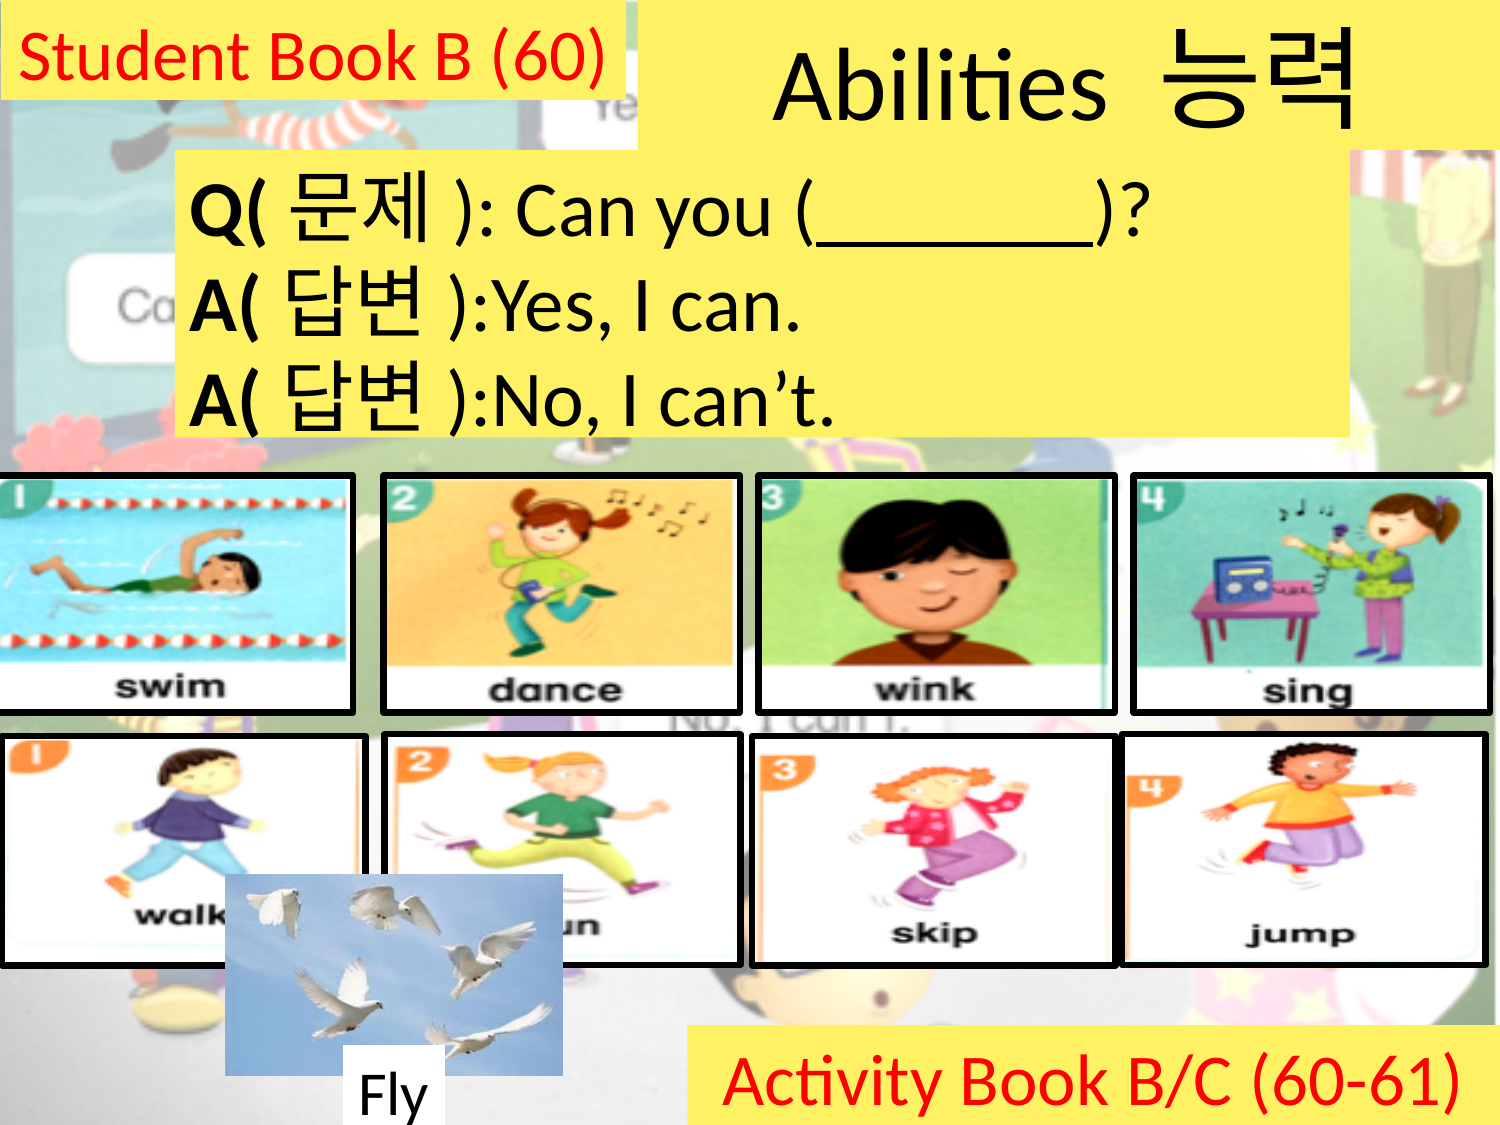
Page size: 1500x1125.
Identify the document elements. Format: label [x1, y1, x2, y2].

text_box [224, 874, 563, 1107]
picture [0, 0, 1500, 1125]
